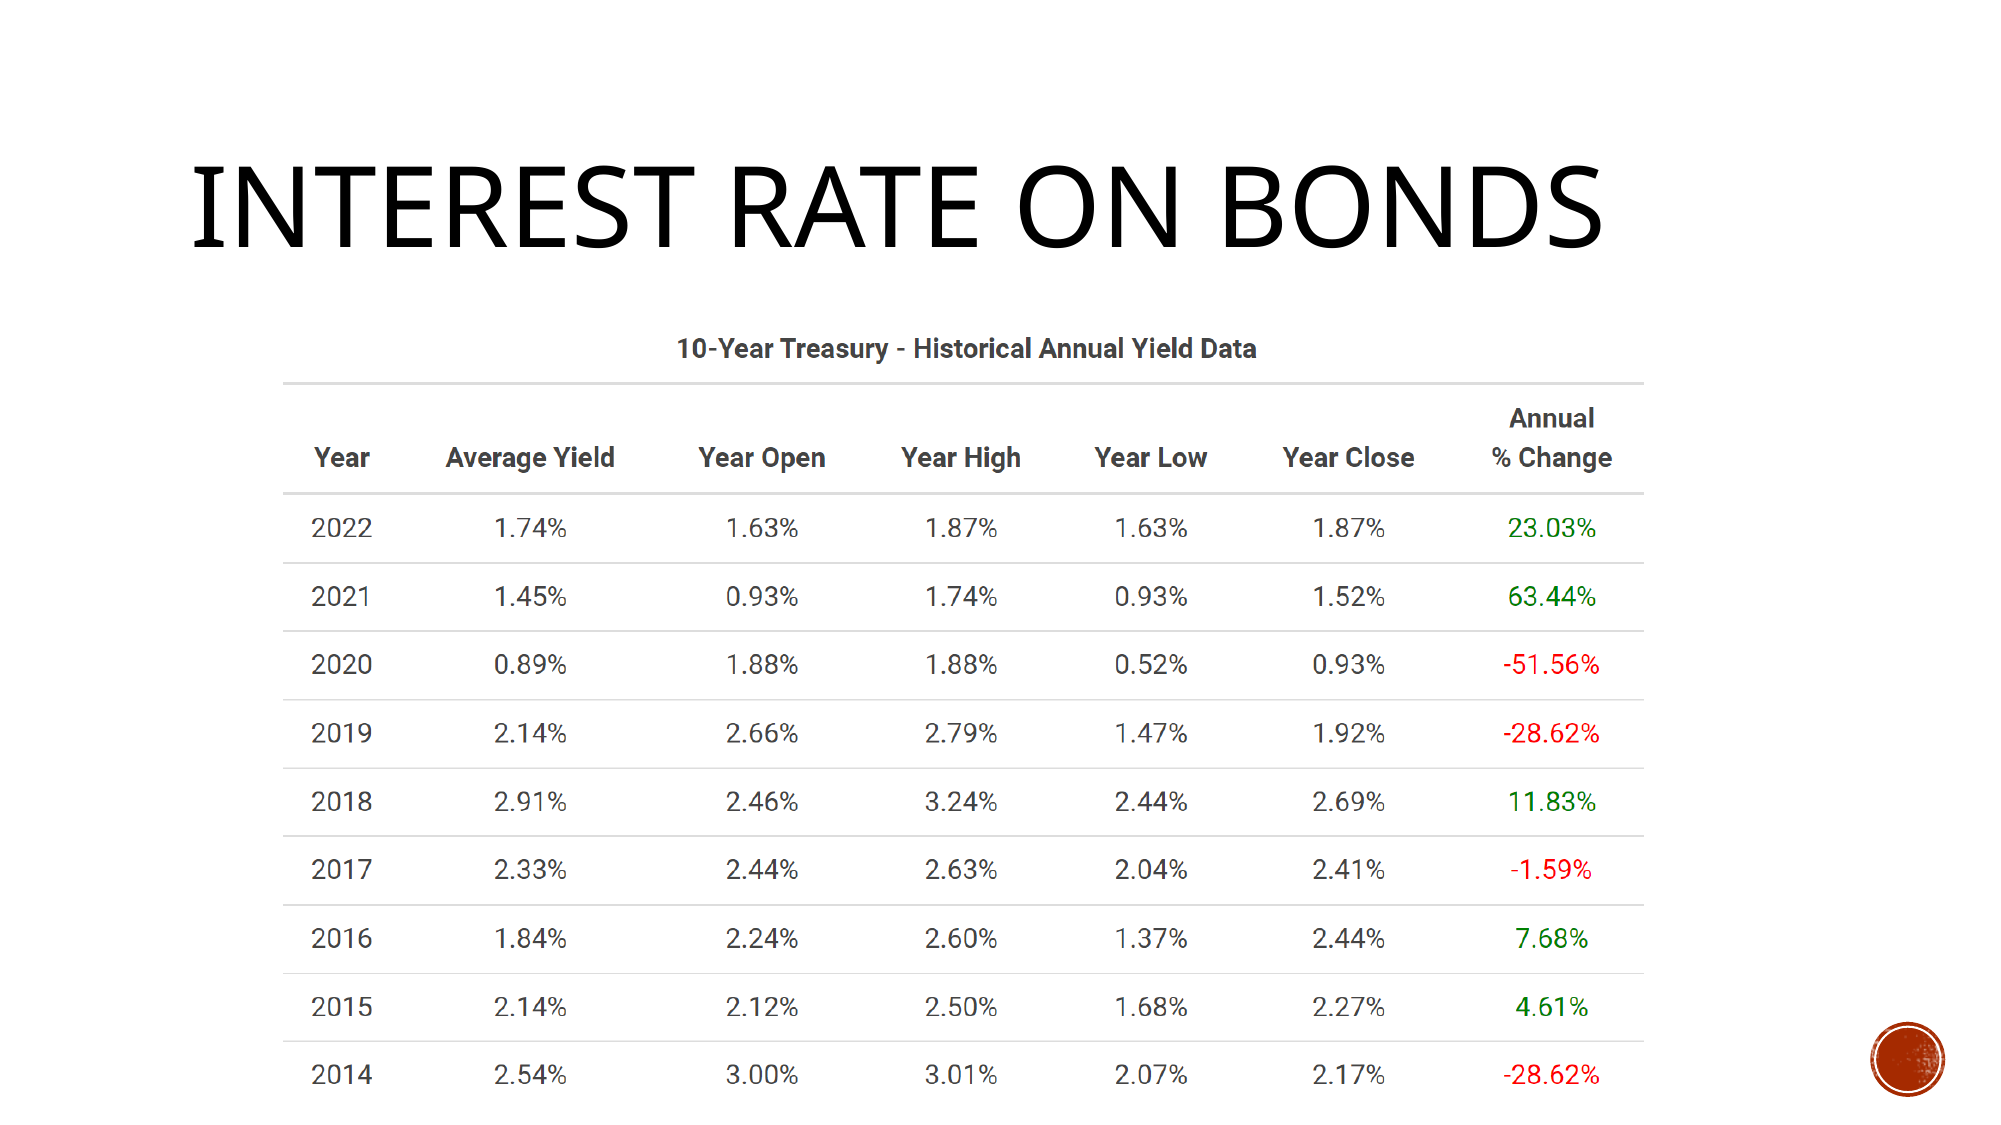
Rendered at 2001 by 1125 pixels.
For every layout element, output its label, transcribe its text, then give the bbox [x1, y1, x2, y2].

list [265, 321, 1640, 1105]
title Interest Rate ON bonds [175, 79, 1826, 344]
